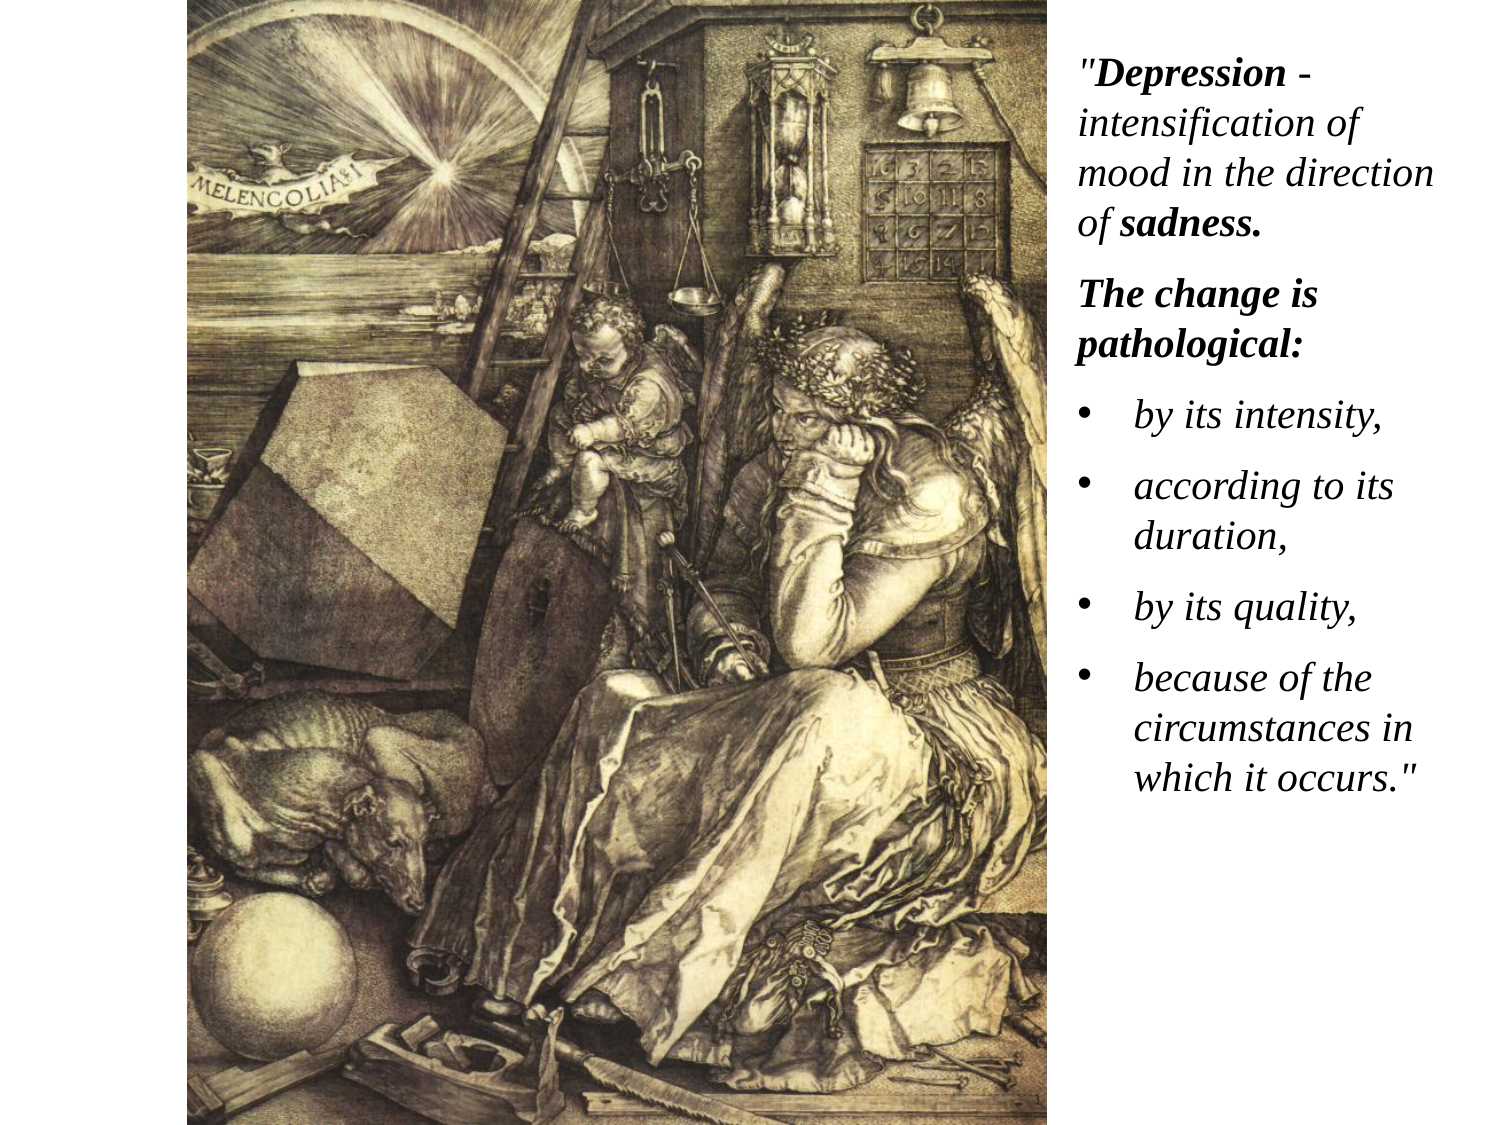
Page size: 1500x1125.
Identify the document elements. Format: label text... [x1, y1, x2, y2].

text_box "Depression - intensification of mood in the direction of sadness. The change is pathological: by its intensity, according to its duration, by its quality, because of the circumstances in which it occurs." [1062, 37, 1463, 807]
picture [187, 0, 1047, 1125]
